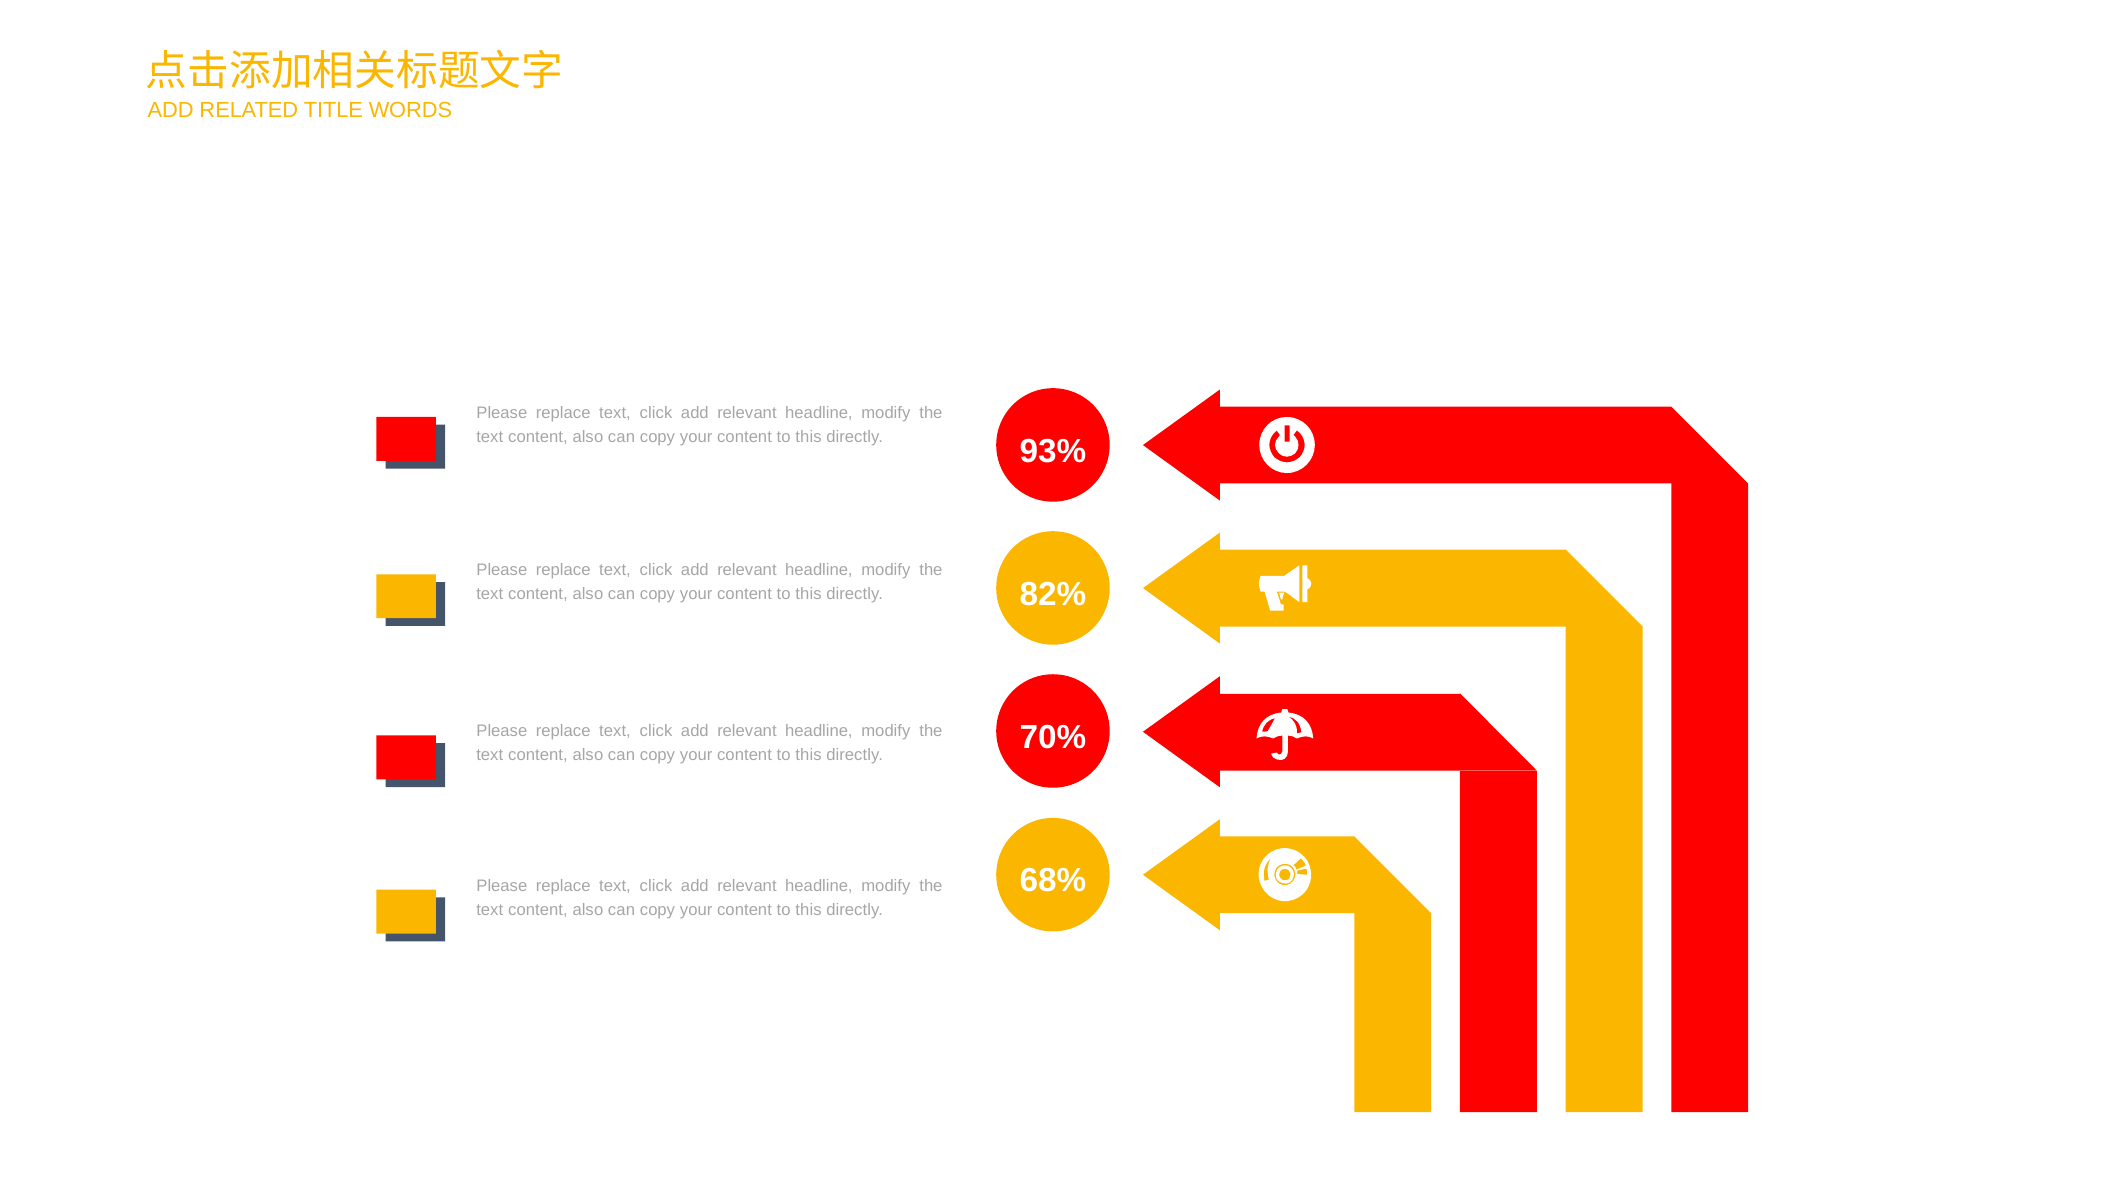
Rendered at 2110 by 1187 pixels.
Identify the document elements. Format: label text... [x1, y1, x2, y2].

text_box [376, 416, 446, 469]
text_box 点击添加相关标题文字 [145, 43, 564, 95]
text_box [996, 817, 1110, 932]
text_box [996, 531, 1110, 645]
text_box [376, 735, 446, 788]
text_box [1142, 389, 1749, 1112]
text_box Please replace text, click add relevant headline, modify the text content, also can copy your content to this directly. [461, 390, 959, 453]
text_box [996, 674, 1110, 788]
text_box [996, 388, 1110, 502]
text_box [1142, 819, 1432, 1112]
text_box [376, 574, 446, 626]
text_box Please replace text, click add relevant headline, modify the text content, also can copy your content to this directly. [461, 863, 959, 926]
text_box ADD RELATED TITLE WORDS [147, 96, 453, 123]
text_box Please replace text, click add relevant headline, modify the text content, also can copy your content to this directly. [461, 708, 959, 772]
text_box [376, 889, 446, 942]
text_box Please replace text, click add relevant headline, modify the text content, also can copy your content to this directly. [461, 547, 959, 611]
